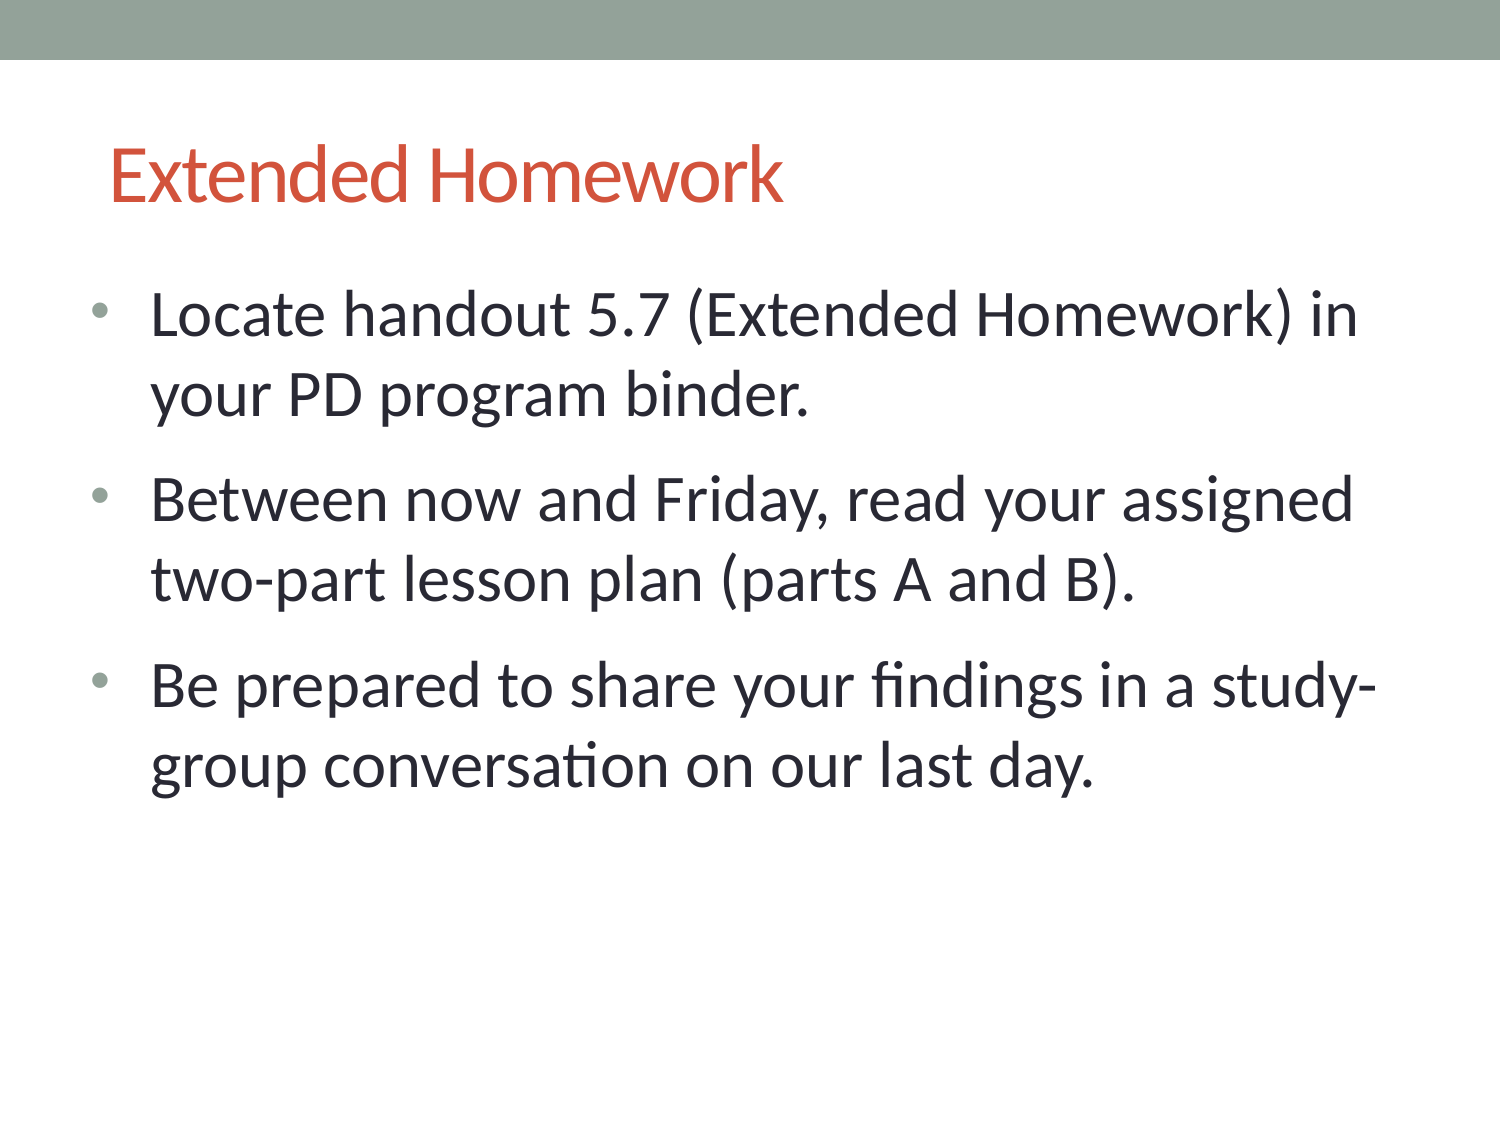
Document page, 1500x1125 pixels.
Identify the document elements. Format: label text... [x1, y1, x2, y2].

title Extended Homework [75, 87, 1425, 250]
list Locate handout 5.7 (Extended Homework) in your PD program binder. Between now and Friday, read your assigned two-part lesson plan (parts A and B). Be prepared to share your findings in a study-group conversation on our last day. [75, 262, 1450, 1063]
